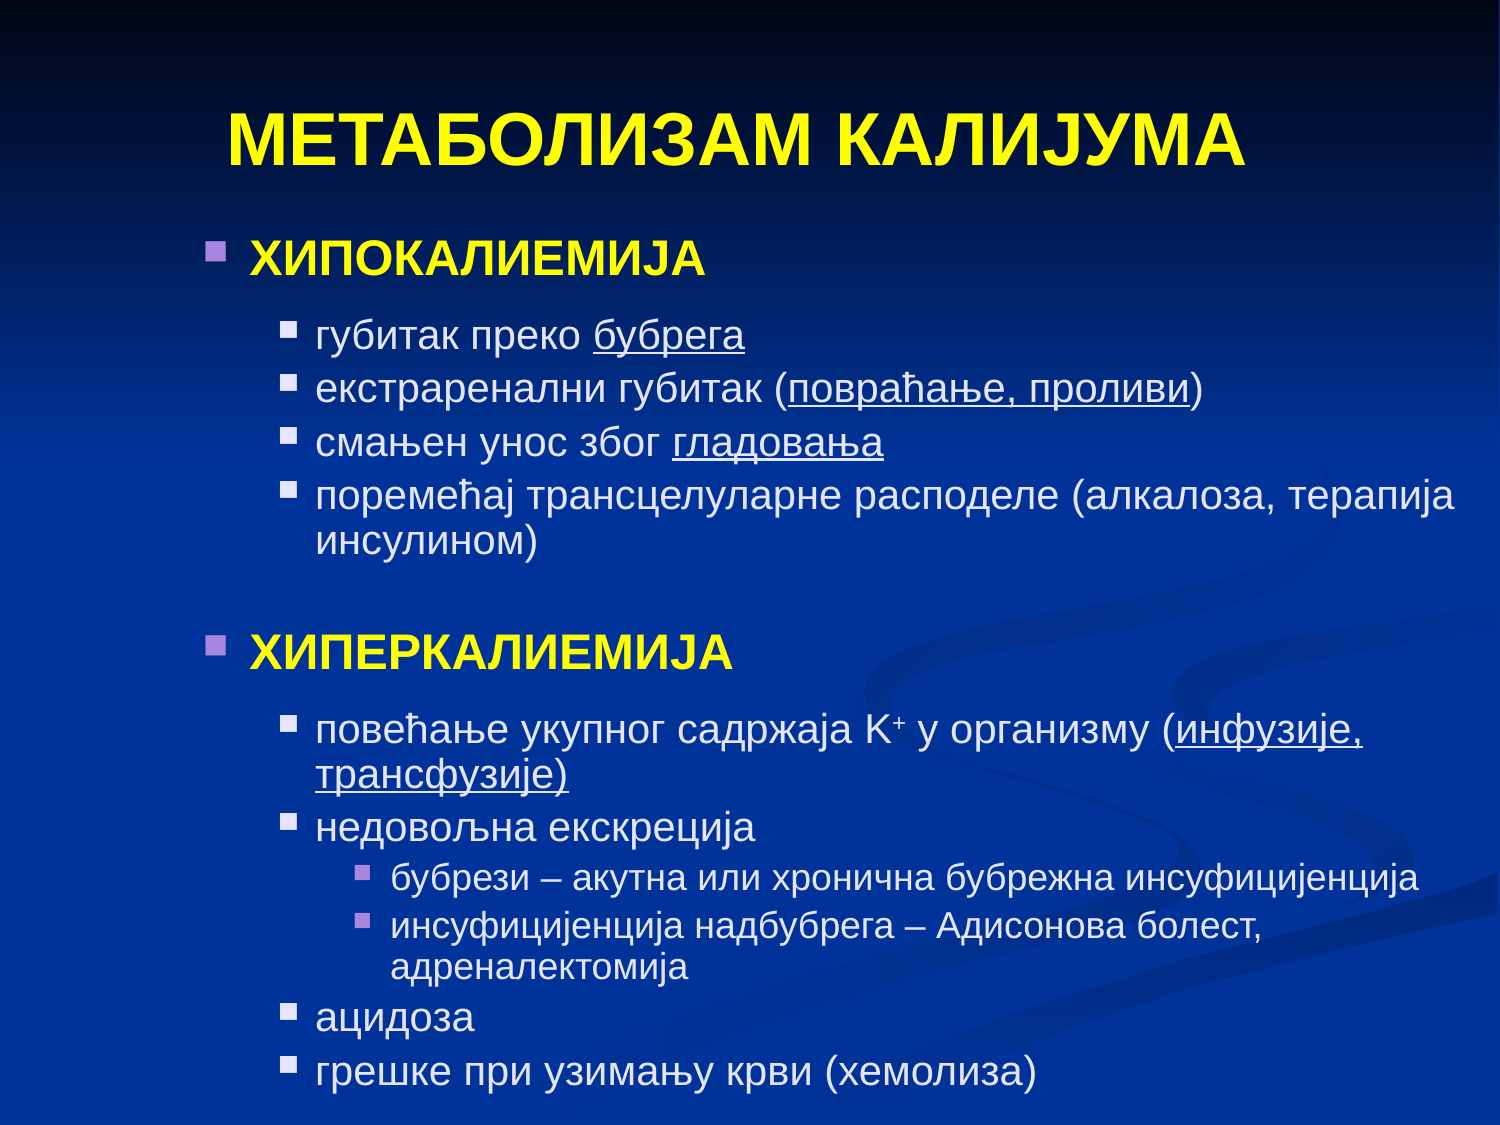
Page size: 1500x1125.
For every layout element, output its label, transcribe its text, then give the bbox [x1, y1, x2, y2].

list ХИПОКАЛИЕМИЈА губитак преко бубрега екстраренални губитак (повраћање, проливи) смањен унос због гладовања поремећај трансцелуларне расподеле (алкалоза, терапија инсулином) ХИПЕРКАЛИЕМИЈА повећање укупног садржаја K+ у организму (инфузије, трансфузије) недовољна екскреција бубрези – акутна или хронична бубрежна инсуфицијенција инсуфицијенција надбубрега – Адисонова болест, адреналектомија ацидоза грешке при узимању крви (хемолиза) [112, 224, 1500, 1125]
text_box МЕТАБОЛИЗАМ КАЛИЈУМА [99, 0, 1375, 188]
